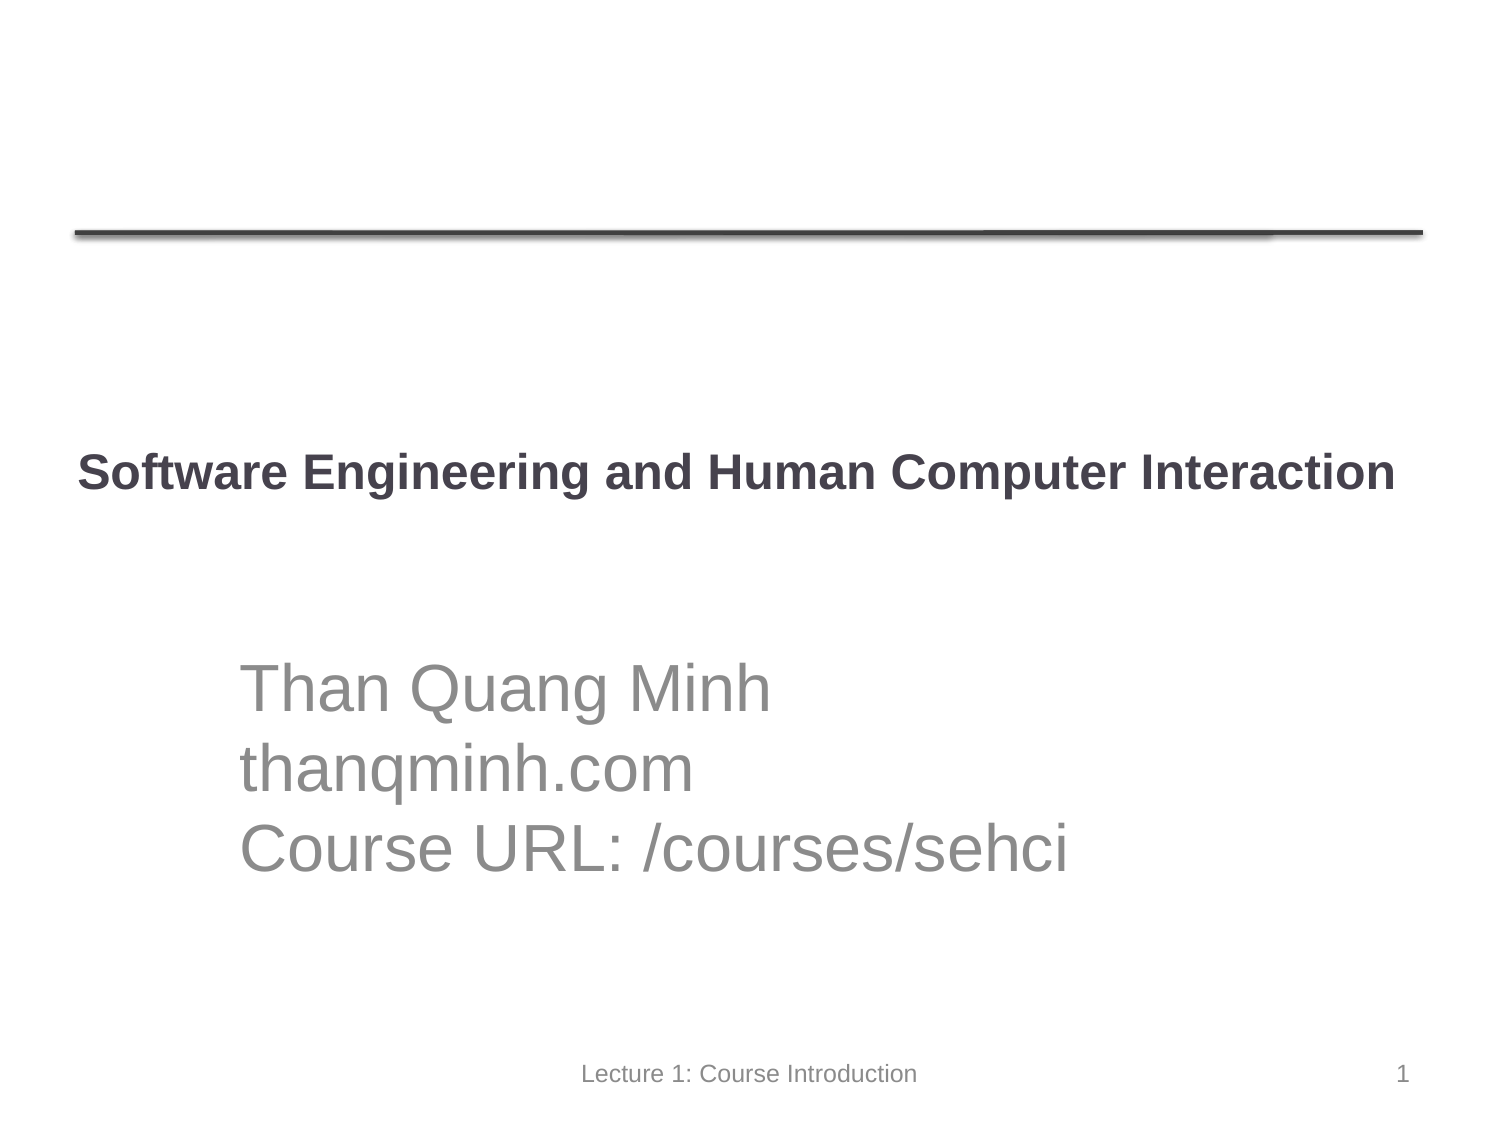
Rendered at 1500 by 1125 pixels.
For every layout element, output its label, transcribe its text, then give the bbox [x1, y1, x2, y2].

subtitle Than Quang Minh thanqminh.com Course URL: /courses/sehci [225, 637, 1275, 956]
title Software Engineering and Human Computer Interaction [61, 349, 1426, 591]
slide_number 1 [1074, 1042, 1425, 1103]
footer Lecture 1: Course Introduction [512, 1042, 988, 1103]
